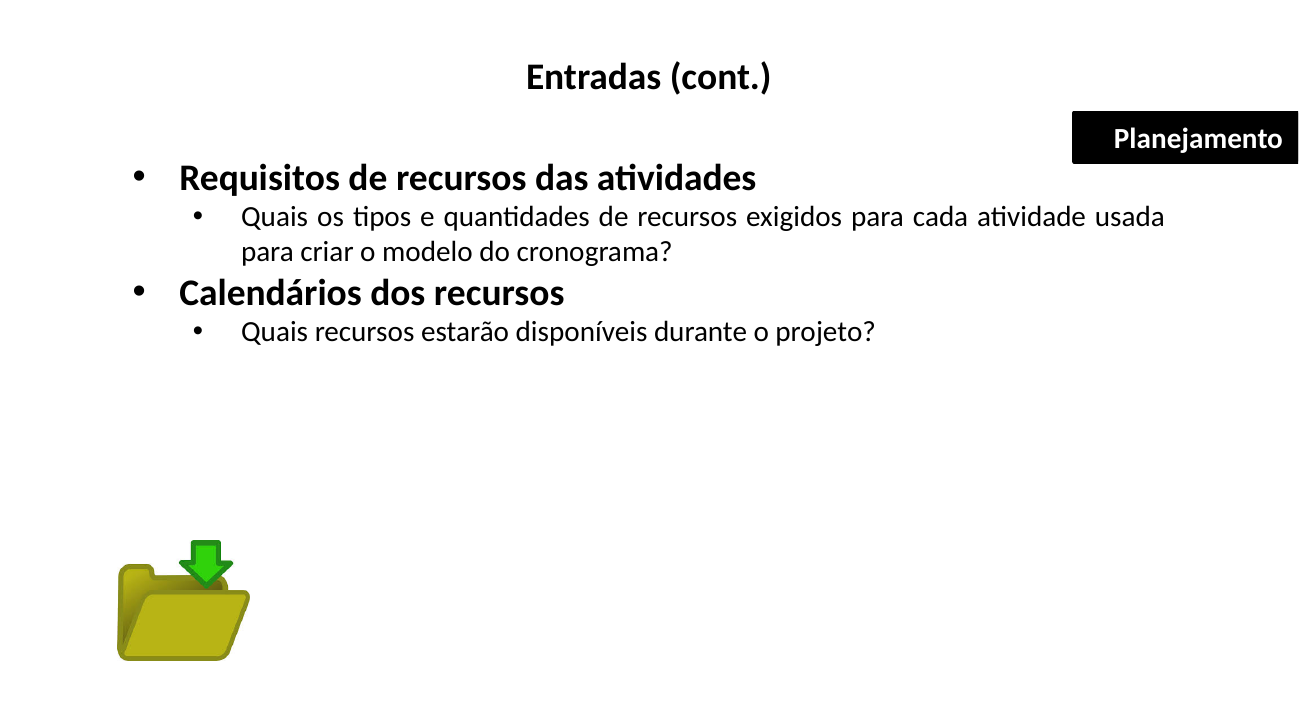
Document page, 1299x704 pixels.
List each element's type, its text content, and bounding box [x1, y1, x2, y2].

text_box Entradas (cont.) [0, 44, 1299, 106]
text_box Requisitos de recursos das atividades Quais os tipos e quantidades de recursos exigidos para cada atividade usada para criar o modelo do cronograma? Calendários dos recursos Quais recursos estarão disponíveis durante o projeto? [117, 145, 1181, 358]
text_box Planejamento [1074, 112, 1299, 162]
picture [117, 540, 250, 661]
